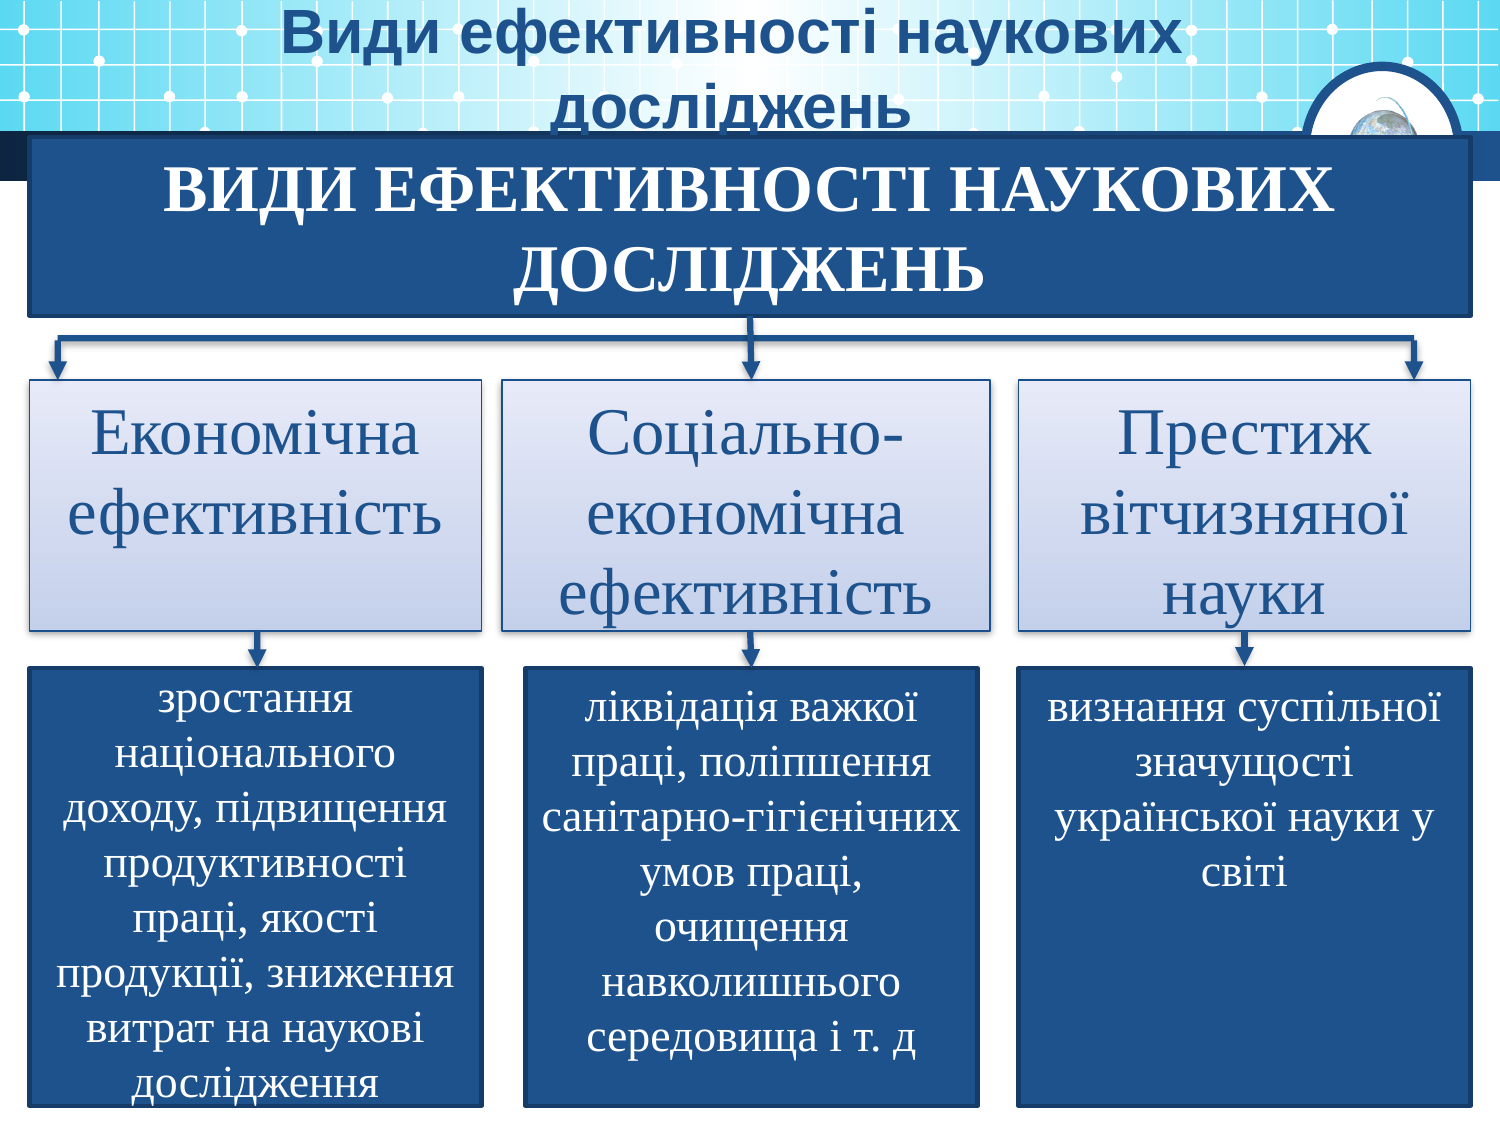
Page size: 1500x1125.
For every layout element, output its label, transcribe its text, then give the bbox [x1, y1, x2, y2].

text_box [29, 137, 1471, 1107]
text_box Види ефективності наукових досліджень [88, 0, 1376, 74]
text_box Види ефективності наукових досліджень [88, 76, 1376, 135]
picture [1376, 76, 1452, 135]
